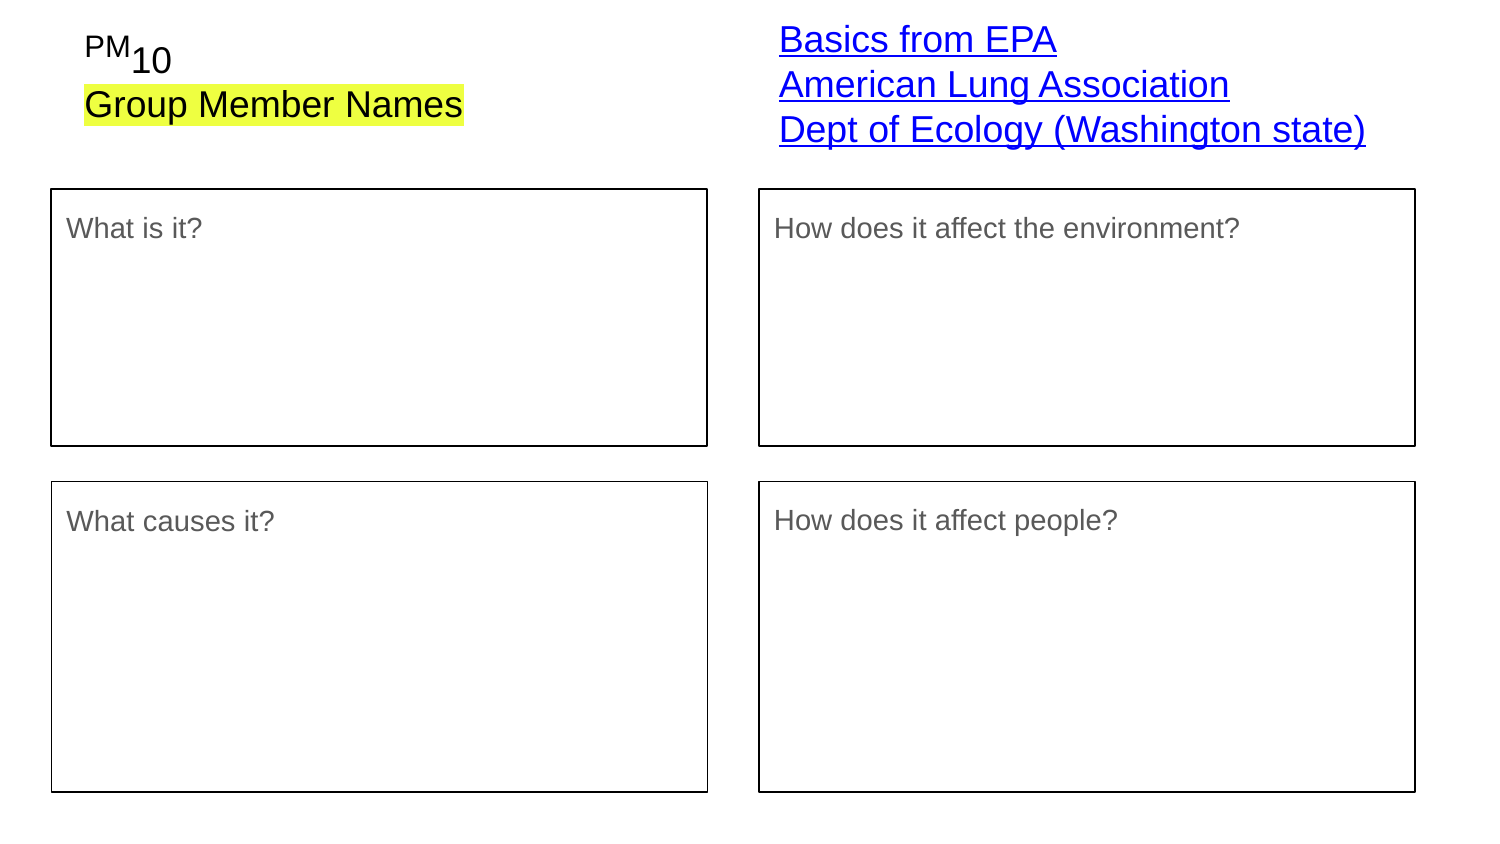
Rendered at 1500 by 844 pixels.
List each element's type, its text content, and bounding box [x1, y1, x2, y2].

title PM10 Group Member Names [69, 11, 697, 142]
list How does it affect people? [758, 481, 1415, 792]
list What causes it? [51, 481, 708, 792]
list How does it affect the environment? [758, 189, 1415, 446]
text_box Basics from EPA American Lung Association Dept of Ecology (Washington state) [763, 0, 1500, 165]
list What is it? [51, 189, 708, 446]
